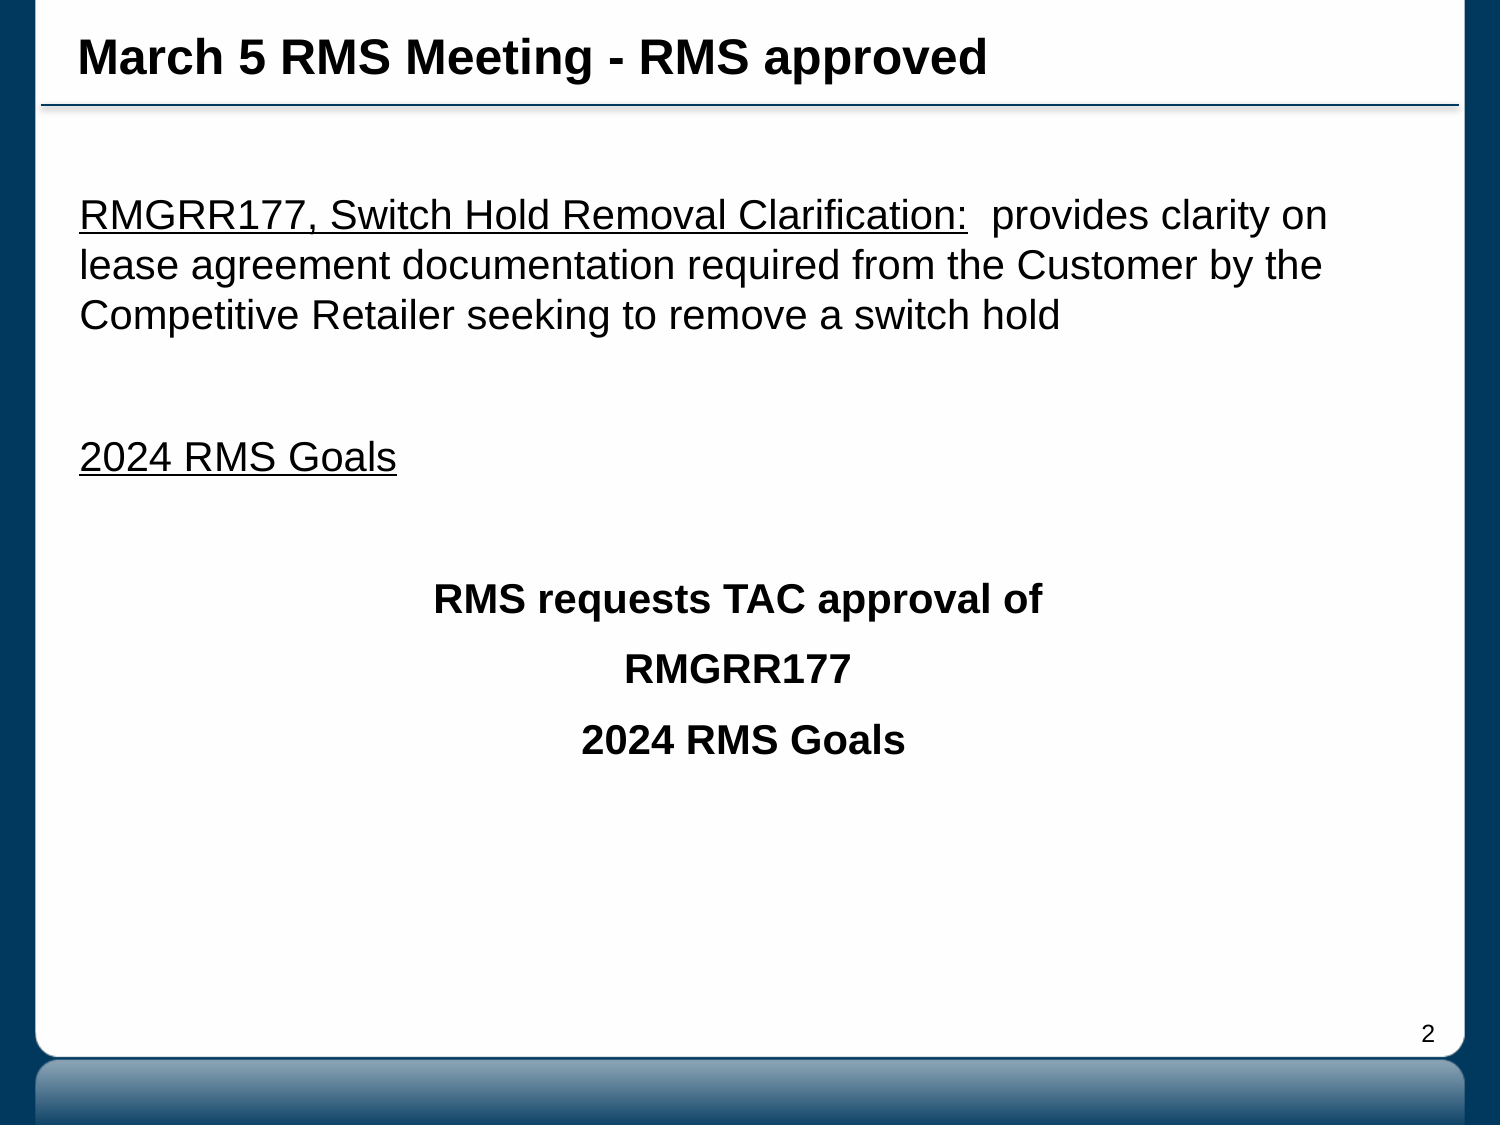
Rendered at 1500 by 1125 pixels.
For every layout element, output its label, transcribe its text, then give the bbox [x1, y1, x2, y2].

title March 5 RMS Meeting - RMS approved [62, 29, 1462, 140]
text_box RMGRR177, Switch Hold Removal Clarification: provides clarity on lease agreement documentation required from the Customer by the Competitive Retailer seeking to remove a switch hold 2024 RMS Goals RMS requests TAC approval of RMGRR177 2024 RMS Goals [64, 140, 1423, 988]
picture [35, 0, 1465, 1125]
